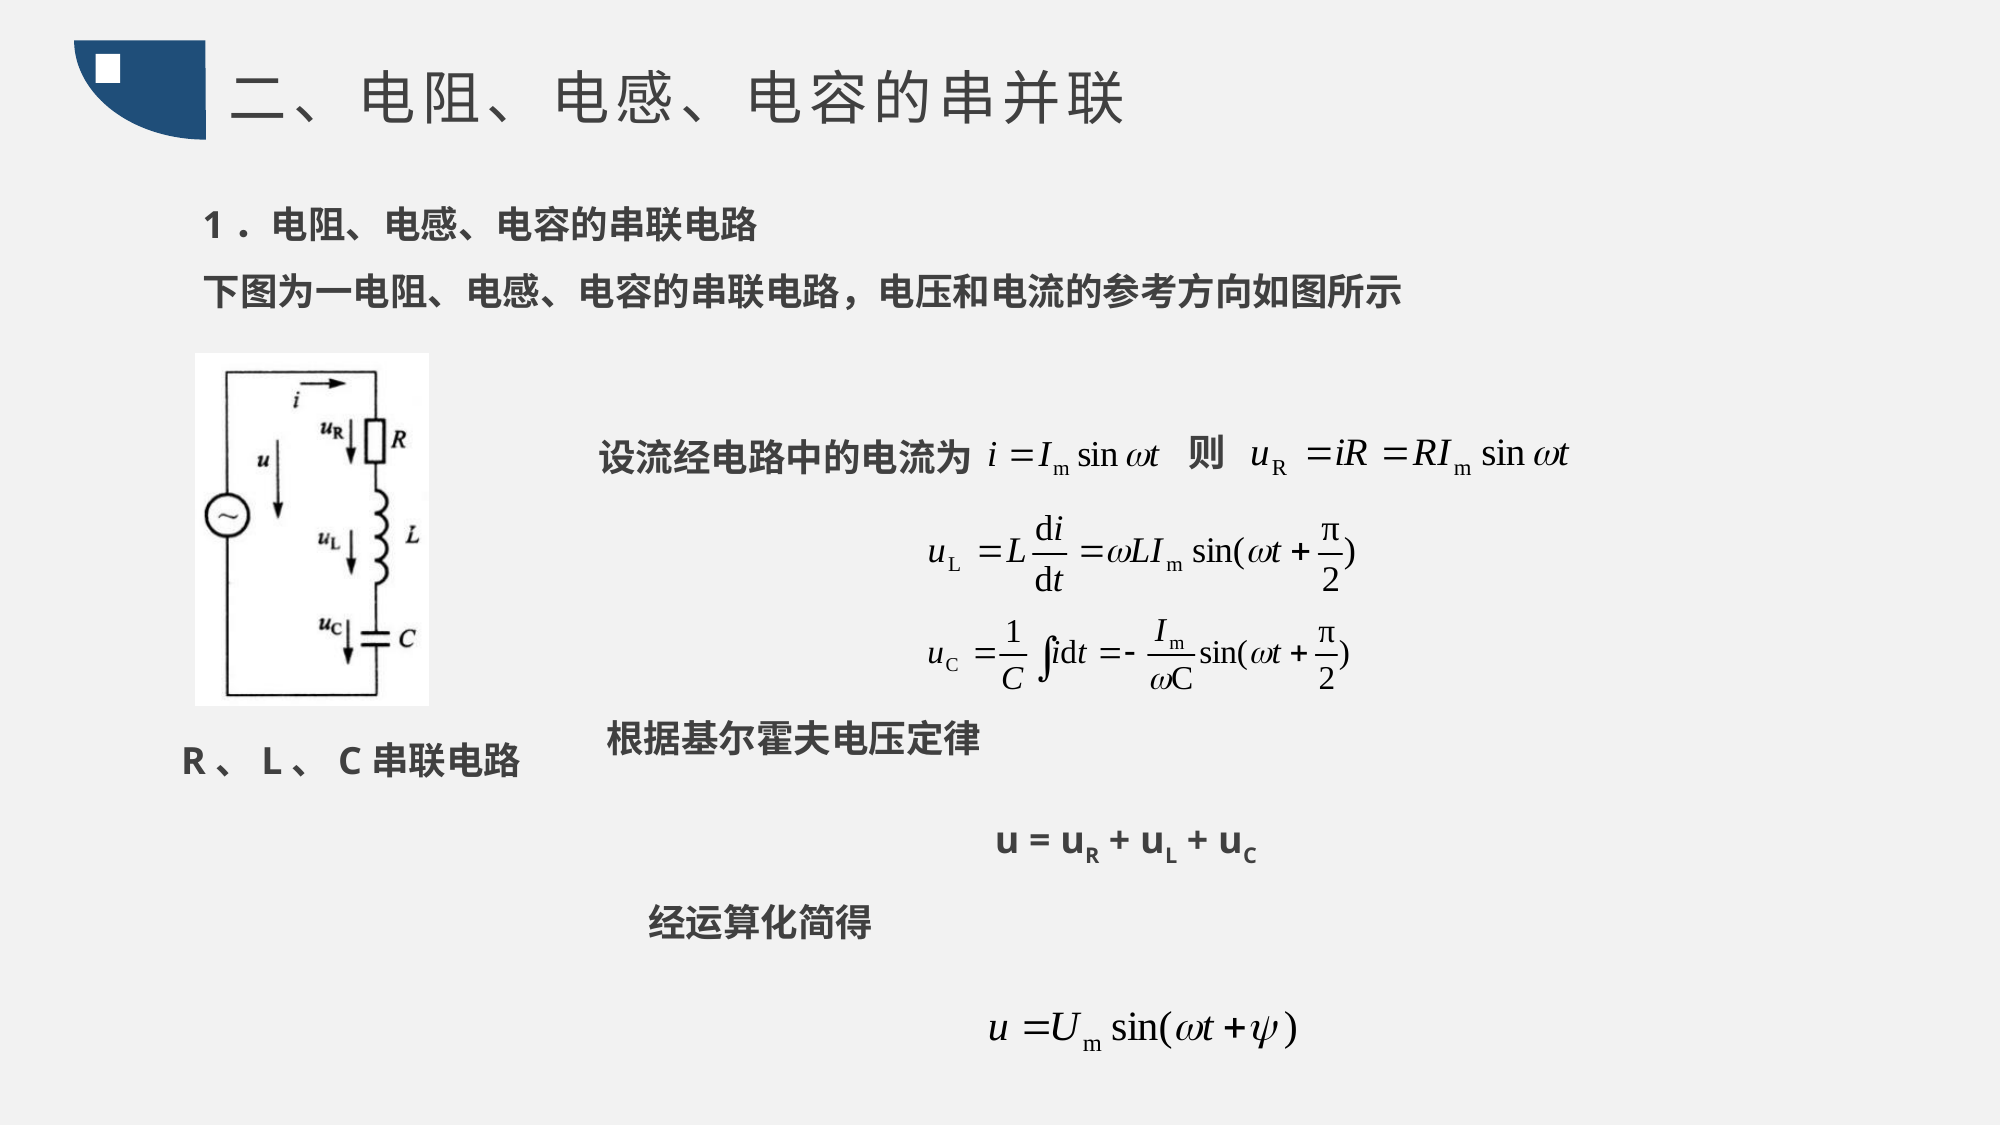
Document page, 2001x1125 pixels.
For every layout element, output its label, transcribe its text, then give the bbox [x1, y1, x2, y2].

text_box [982, 430, 1166, 482]
text_box 经运算化简得 [591, 891, 957, 951]
text_box 根据基尔霍夫电压定律 [591, 708, 1007, 758]
picture [195, 353, 429, 706]
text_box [923, 505, 1361, 599]
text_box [982, 998, 1305, 1058]
text_box 则 [1173, 422, 1281, 491]
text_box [923, 607, 1356, 697]
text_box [74, 0, 1166, 140]
text_box u = uR + uL + uC [804, 809, 1317, 875]
text_box 1．电阻、电感、电容的串联电路 下图为一电阻、电感、电容的串联电路，电压和电流的参考方向如图所示 [187, 171, 1834, 321]
text_box R、L、C串联电路 [166, 729, 592, 787]
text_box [1245, 426, 1577, 482]
text_box 设流经电路中的电流为 [583, 426, 1166, 486]
